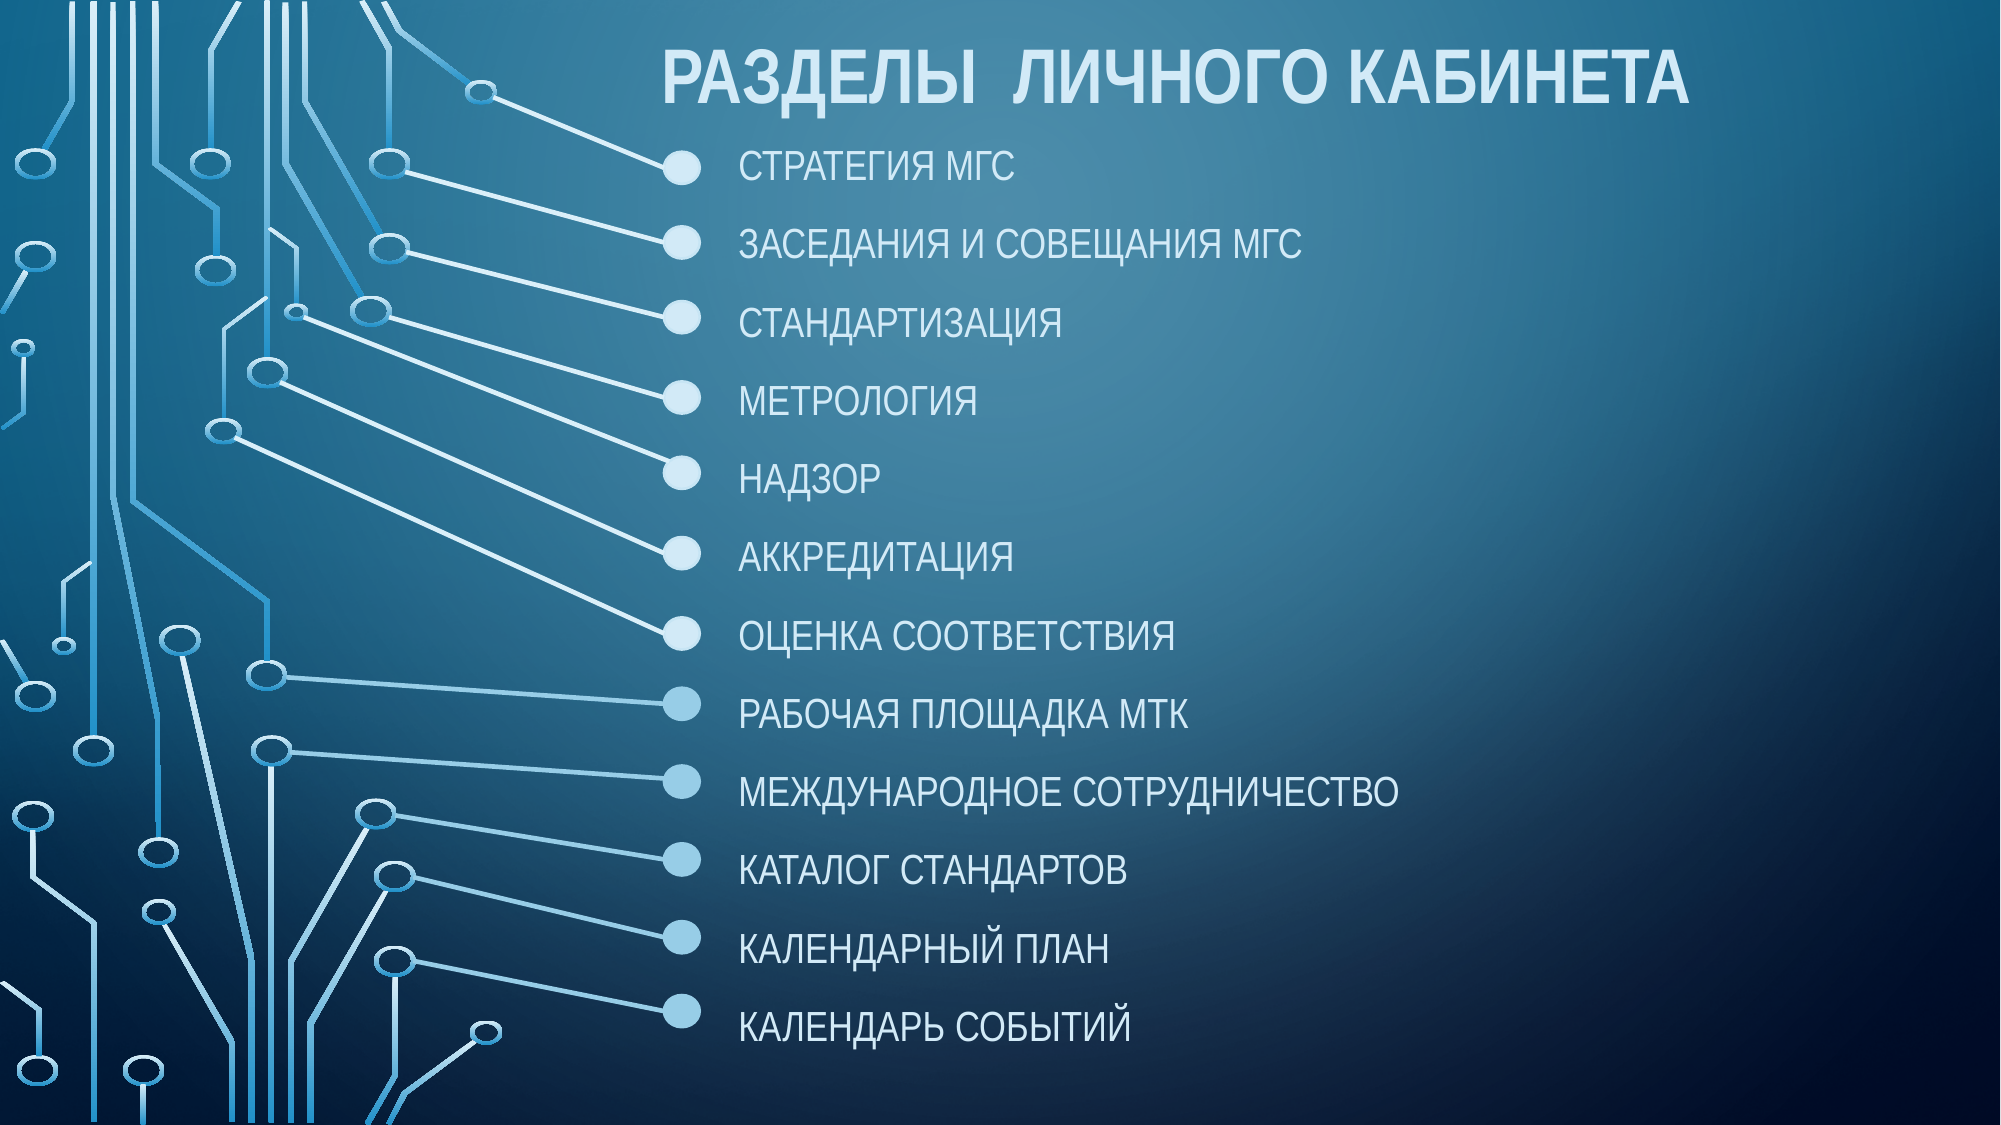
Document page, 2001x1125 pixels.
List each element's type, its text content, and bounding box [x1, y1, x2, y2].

text_box [665, 535, 702, 571]
text_box [662, 150, 702, 186]
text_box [405, 251, 665, 316]
text_box [662, 764, 702, 799]
text_box [663, 842, 702, 877]
text_box [670, 380, 702, 415]
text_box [493, 96, 665, 168]
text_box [286, 677, 665, 704]
text_box [665, 455, 702, 491]
text_box [665, 299, 702, 335]
text_box [663, 993, 702, 1029]
subtitle Стратегия МГС Заседания и совещания МГС Стандартизация Метрология Надзор Аккредитация Оценка соответствия Рабочая площадка МТК Международное сотрудничество Каталог стандартов Календарный план Календарь событий [723, 65, 1478, 1058]
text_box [394, 815, 665, 860]
text_box [663, 686, 702, 722]
title Разделы личного кабинета [646, 0, 1750, 129]
text_box [663, 616, 702, 651]
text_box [289, 752, 668, 779]
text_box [412, 876, 665, 938]
text_box [663, 225, 702, 260]
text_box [234, 437, 665, 634]
text_box [663, 919, 702, 955]
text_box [303, 316, 670, 462]
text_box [279, 381, 303, 437]
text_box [412, 960, 665, 1012]
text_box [404, 171, 665, 243]
